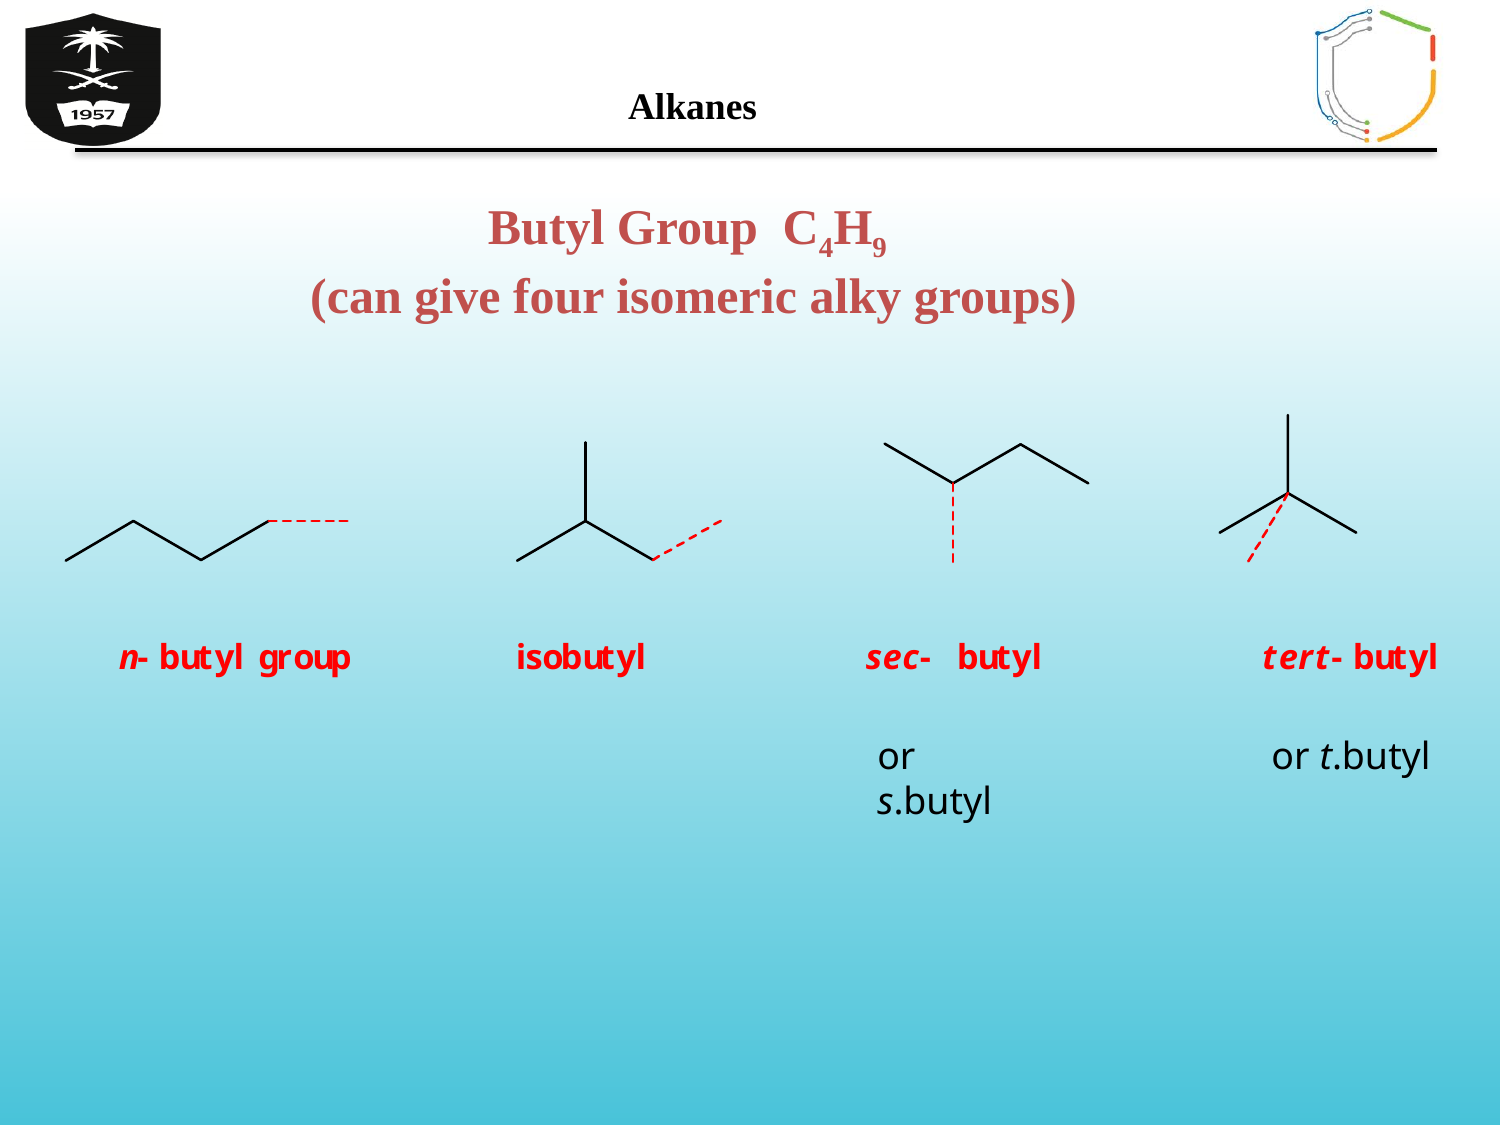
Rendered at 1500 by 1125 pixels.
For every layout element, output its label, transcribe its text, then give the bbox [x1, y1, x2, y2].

text_box or t.butyl [1256, 724, 1446, 785]
text_box Alkanes [613, 74, 773, 135]
picture [1287, 0, 1463, 165]
picture [24, 12, 163, 151]
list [62, 412, 1438, 681]
text_box Butyl Group C4H9 (can give four isomeric alky groups) [174, 187, 1213, 331]
text_box or s.butyl [862, 724, 1050, 830]
